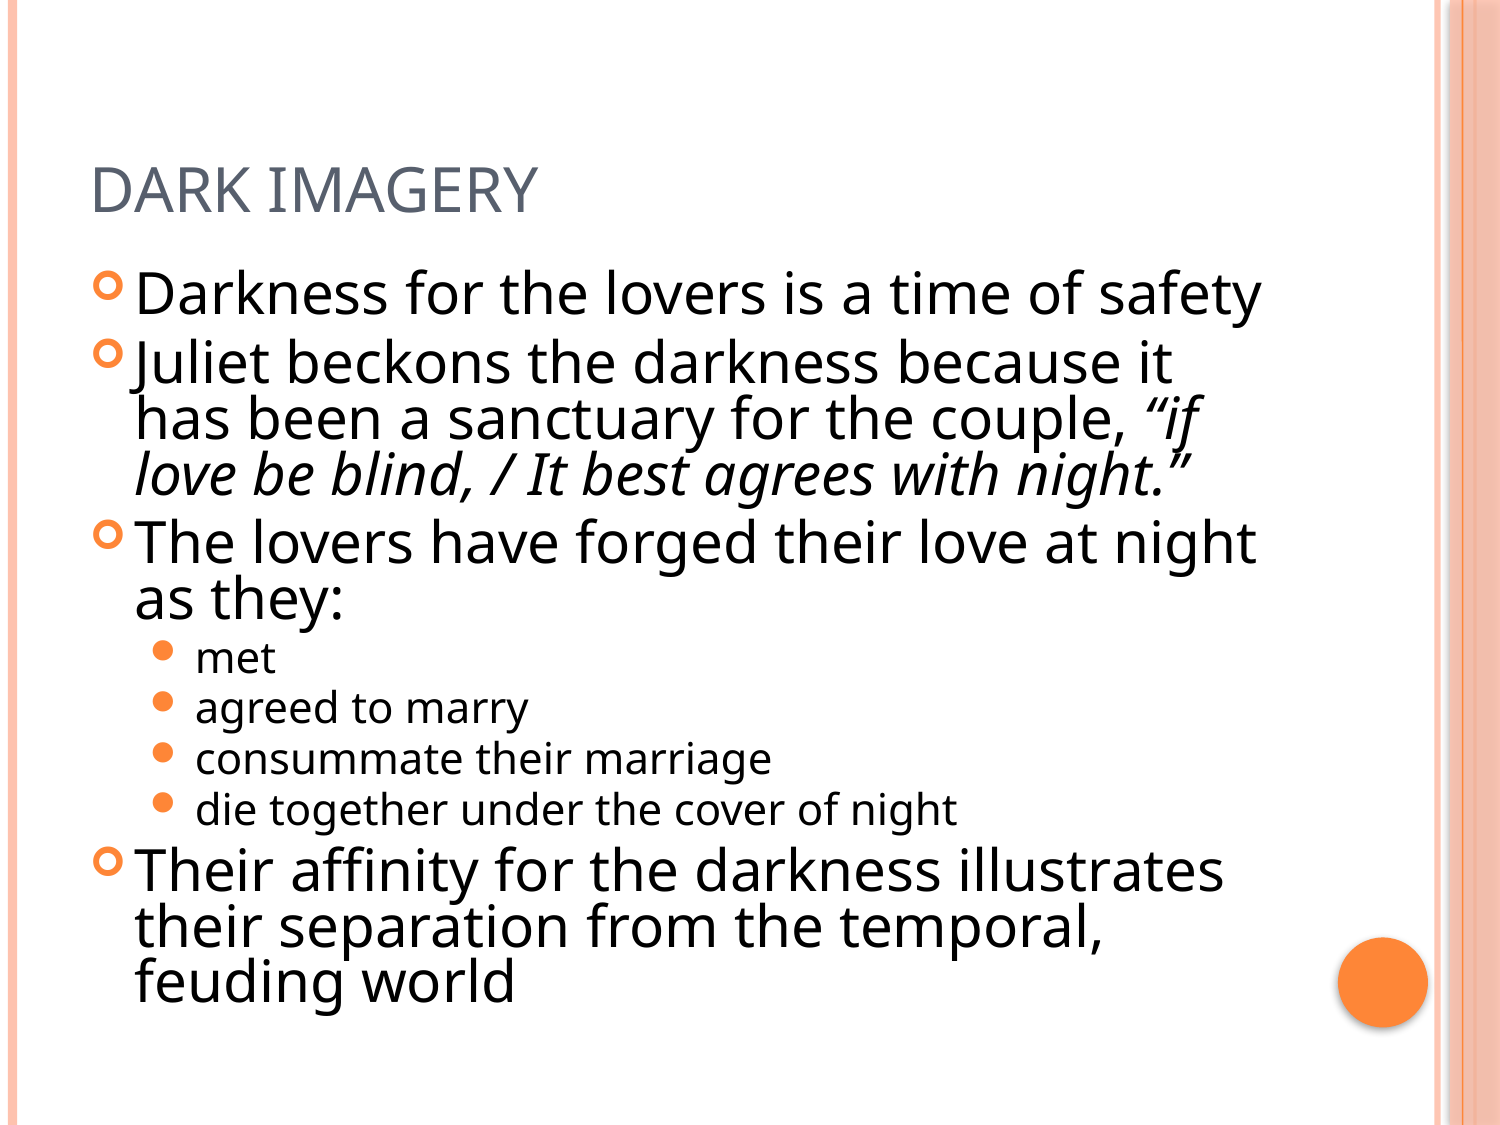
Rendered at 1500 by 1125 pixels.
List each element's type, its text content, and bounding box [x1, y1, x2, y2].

title Dark Imagery [75, 45, 1300, 233]
list Darkness for the lovers is a time of safety Juliet beckons the darkness because it has been a sanctuary for the couple, “if love be blind, / It best agrees with night.” The lovers have forged their love at night as they: met agreed to marry consummate their marriage die together under the cover of night Their affinity for the darkness illustrates their separation from the temporal, feuding world [75, 262, 1300, 1062]
